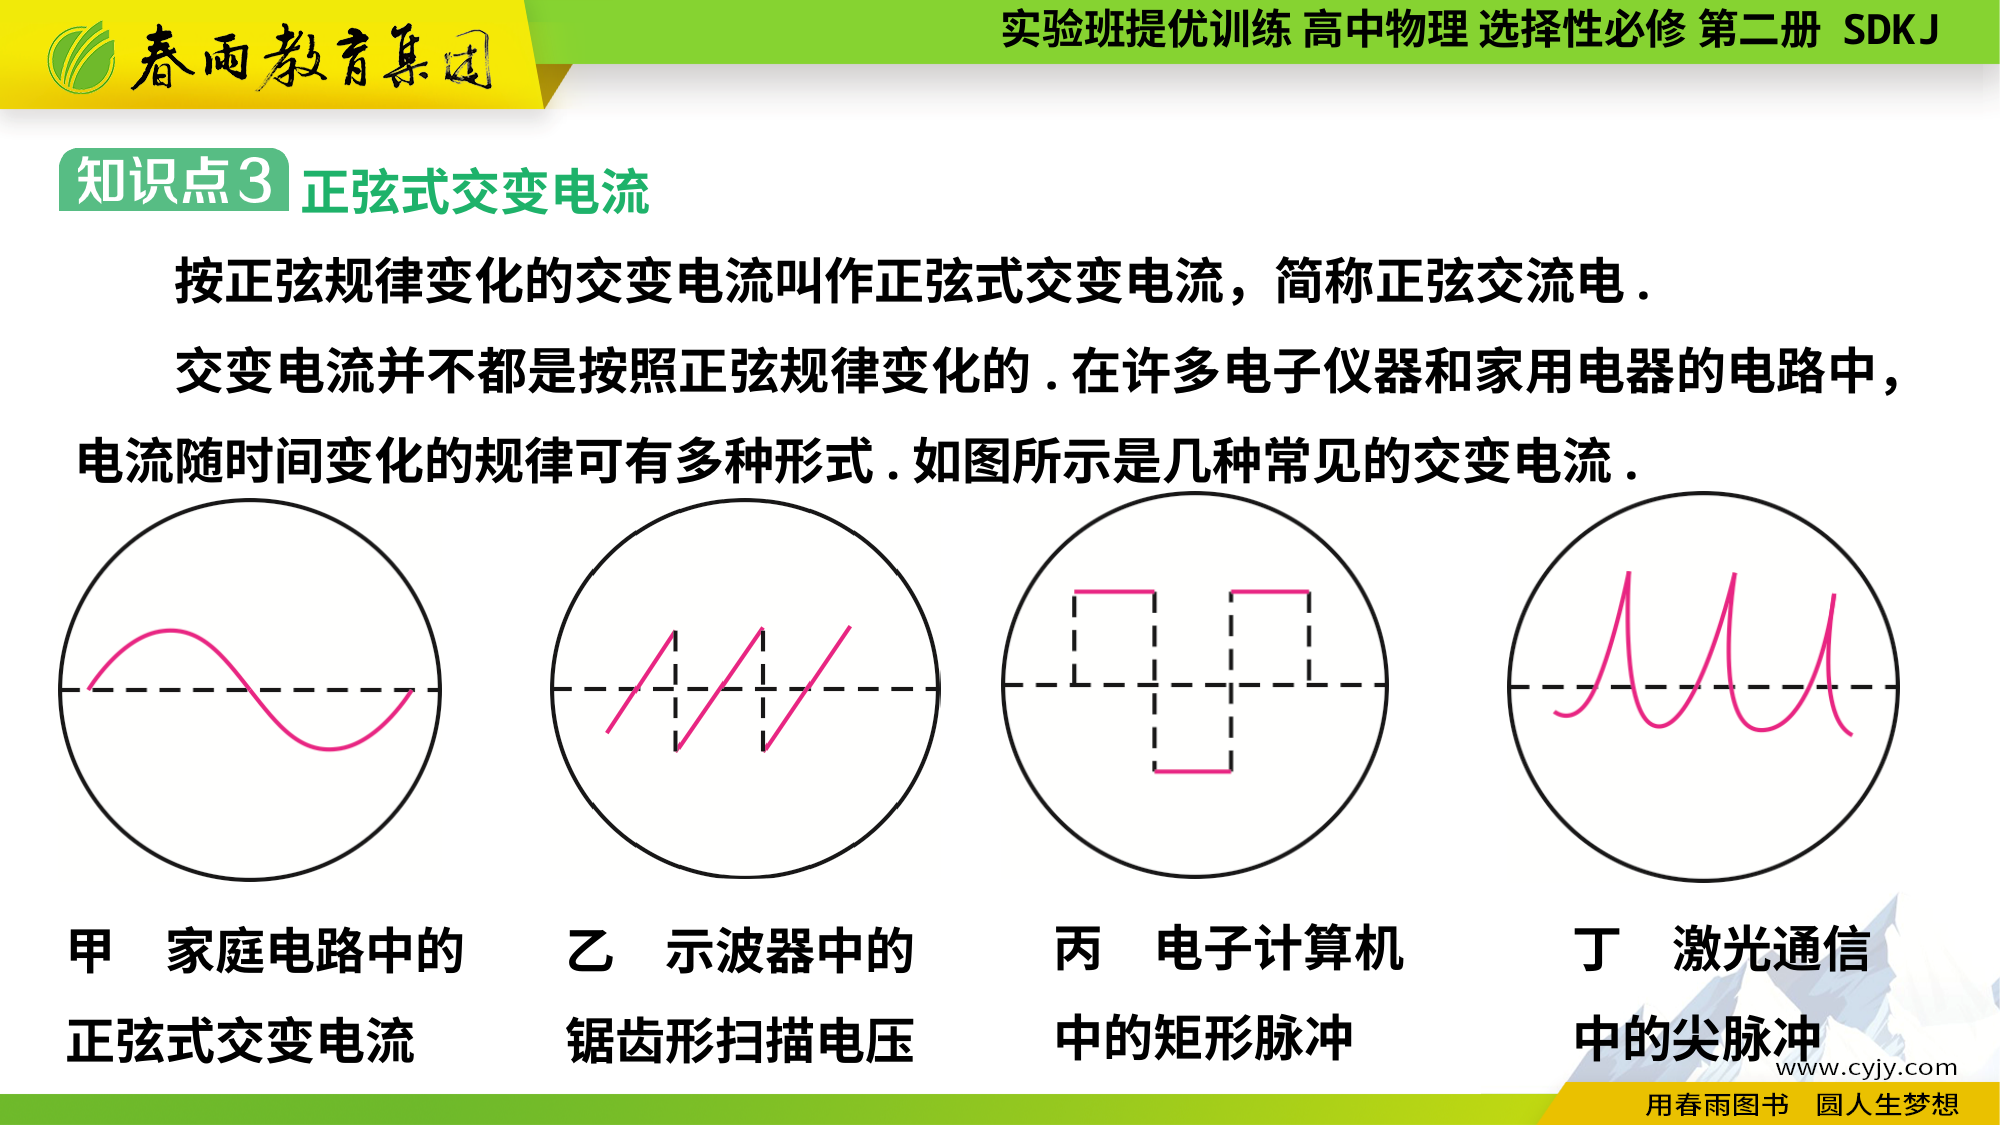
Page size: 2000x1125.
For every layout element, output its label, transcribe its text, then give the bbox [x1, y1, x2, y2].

text_box 丙 电子计算机 中的矩形脉冲 [1039, 878, 1457, 1074]
text_box 乙 示波器中的 锯齿形扫描电压 [550, 881, 980, 1077]
text_box 丁 激光通信 中的尖脉冲 [1557, 891, 1888, 1075]
picture [0, 0, 2000, 1125]
list 正弦式交变电流 按正弦规律变化的交变电流叫作正弦式交变电流，简称正弦交流电. 交变电流并不都是按照正弦规律变化的.在许多电子仪器和家用电器的电路中，电流随时间变化的规律可有多种形式.如图所示是几种常见的交变电流. [59, 122, 1944, 582]
text_box 甲 家庭电路中的 正弦式交变电流 [50, 881, 527, 1077]
